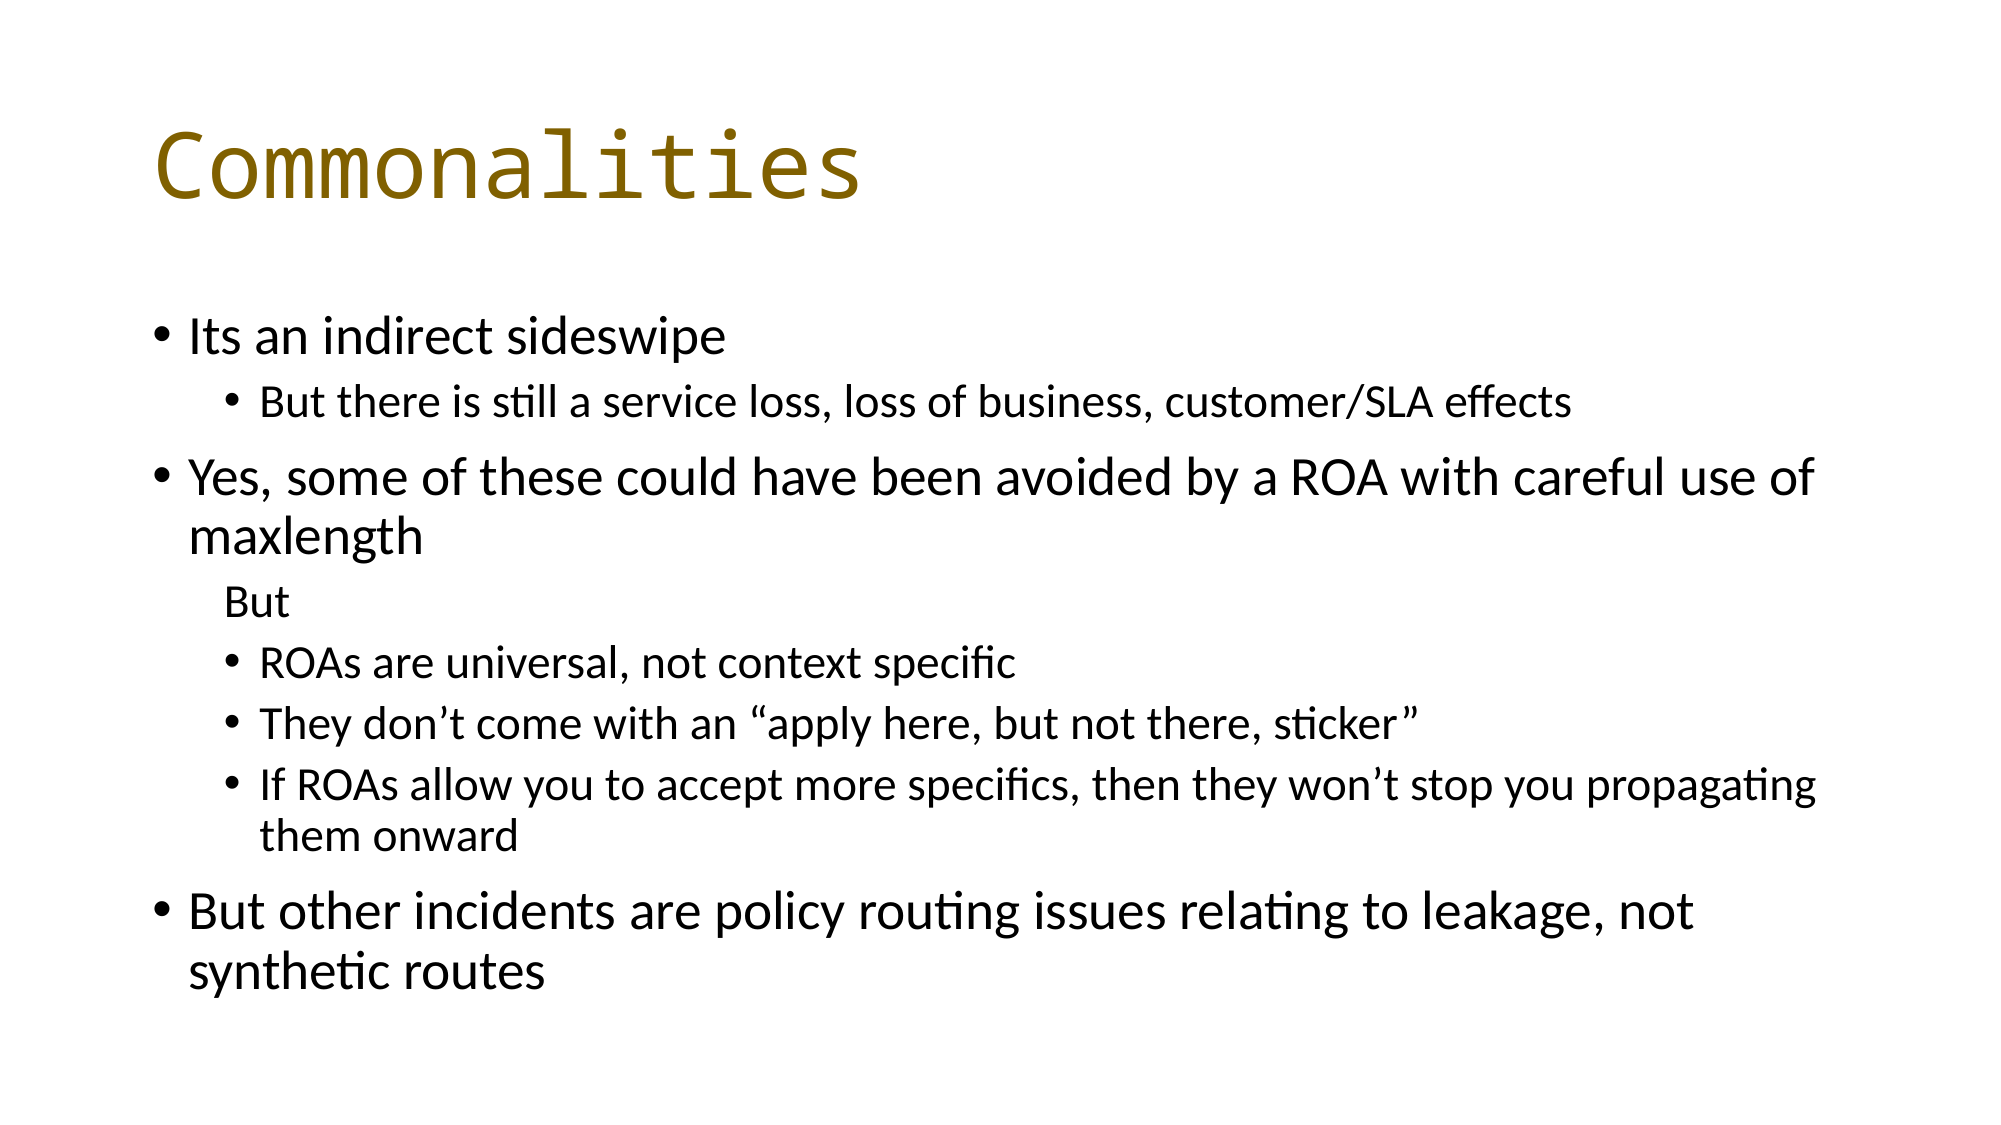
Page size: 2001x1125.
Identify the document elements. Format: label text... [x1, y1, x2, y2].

title Commonalities [137, 59, 1863, 278]
list Its an indirect sideswipe But there is still a service loss, loss of business, customer/SLA effects Yes, some of these could have been avoided by a ROA with careful use of maxlength But ROAs are universal, not context specific They don’t come with an “apply here, but not there, sticker” If ROAs allow you to accept more specifics, then they won’t stop you propagating them onward But other incidents are policy routing issues relating to leakage, not synthetic routes [137, 299, 1863, 1014]
